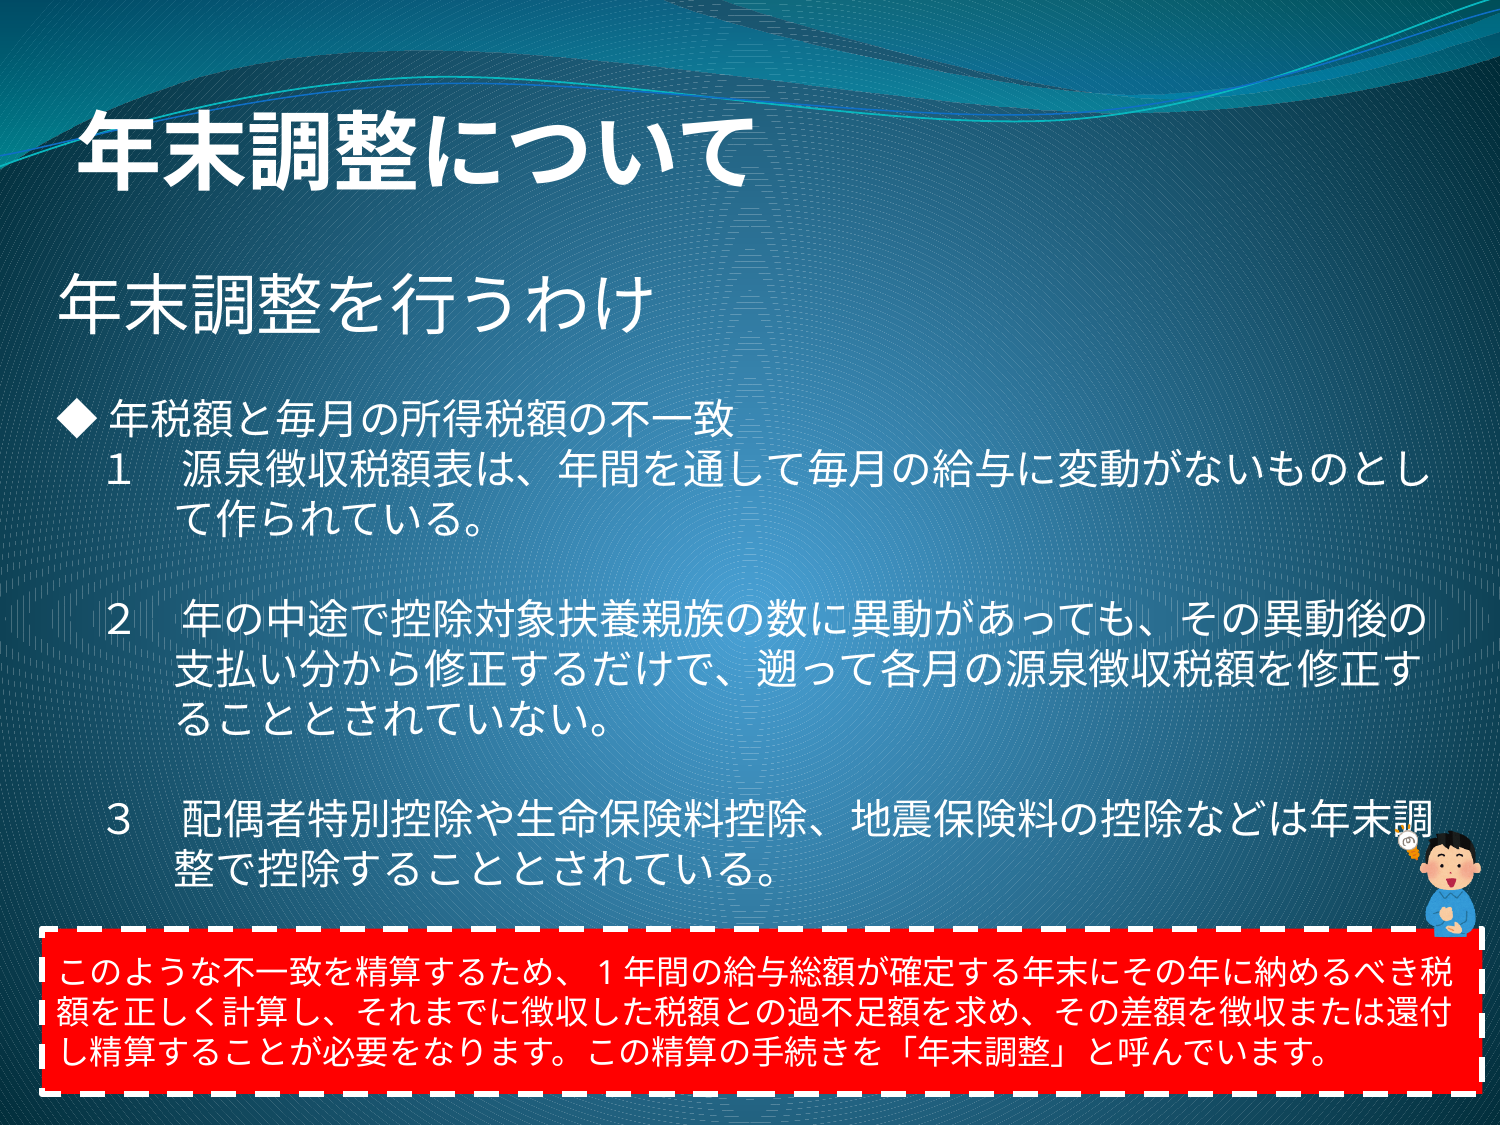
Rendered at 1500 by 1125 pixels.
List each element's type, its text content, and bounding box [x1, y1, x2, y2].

text_box 年末調整について [74, 97, 1425, 201]
picture [1388, 821, 1490, 940]
text_box 年末調整を行うわけ ◆年税額と毎月の所得税額の不一致 １ 源泉徴収税額表は、年間を通して毎月の給与に変動がないものとして作られている。 ２ 年の中途で控除対象扶養親族の数に異動があっても、その異動後の支払い分から修正するだけで、遡って各月の源泉徴収税額を修正することとされていない。 ３ 配偶者特別控除や生命保険料控除、地震保険料の控除などは年末調整で控除することとされている。 [41, 255, 1459, 928]
text_box このような不一致を精算するため、1年間の給与総額が確定する年末にその年に納めるべき税額を正しく計算し、それまでに徴収した税額との過不足額を求め、その差額を徴収または還付し精算することが必要をなります。この精算の手続きを「年末調整」と呼んでいます。 [40, 927, 1484, 1096]
